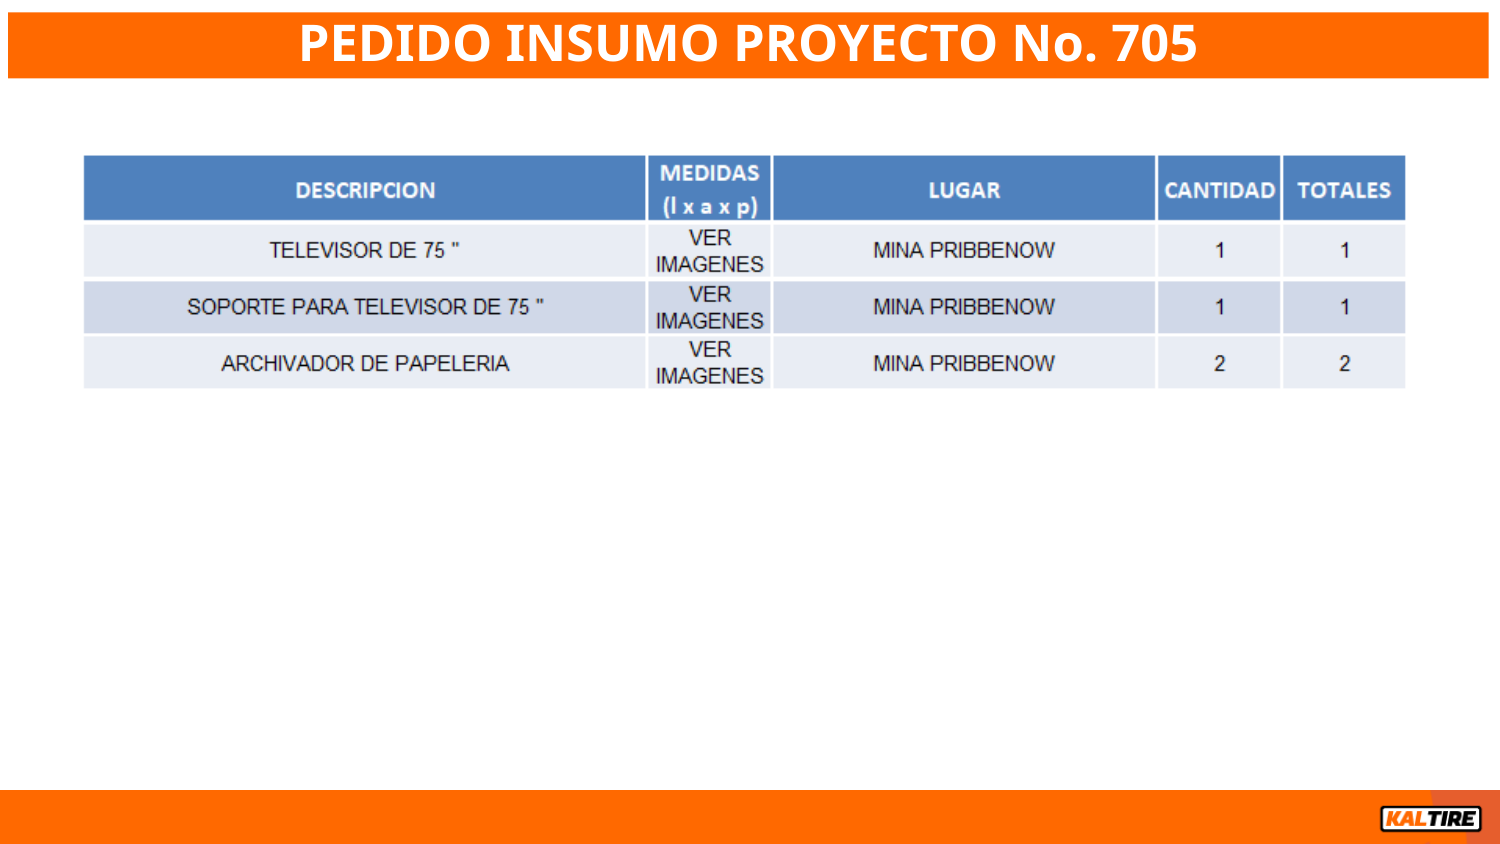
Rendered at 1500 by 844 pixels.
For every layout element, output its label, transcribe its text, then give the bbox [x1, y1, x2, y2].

picture [78, 148, 1419, 398]
text_box PEDIDO INSUMO PROYECTO No. 705 [8, 12, 1489, 79]
picture [0, 790, 1500, 844]
